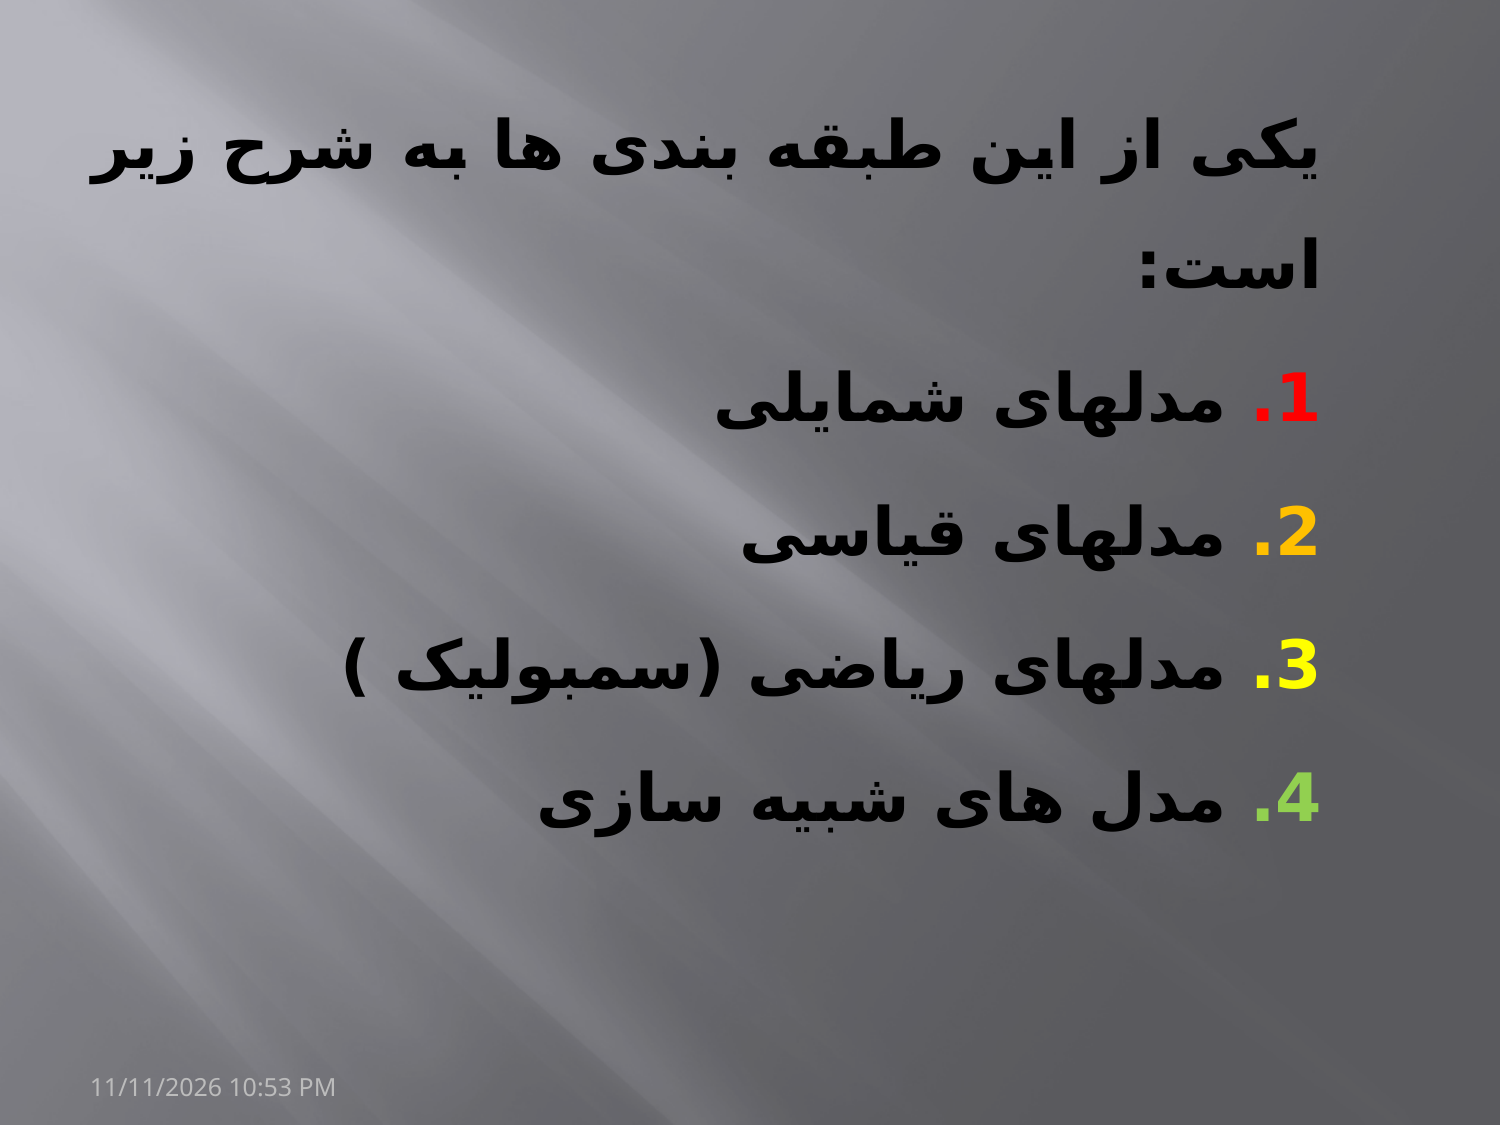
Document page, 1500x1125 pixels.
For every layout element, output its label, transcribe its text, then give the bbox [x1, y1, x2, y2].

list یکی از این طبقه بندی ها به شرح زیر است: 1. مدل­های شمایلی 2. مدل­های قیاسی 3. مدل­های ریاضی (سمبولیک ) 4. مدل های شبیه سازی [76, 54, 1427, 1047]
slide_number 20/مارس/1 [75, 1052, 425, 1113]
